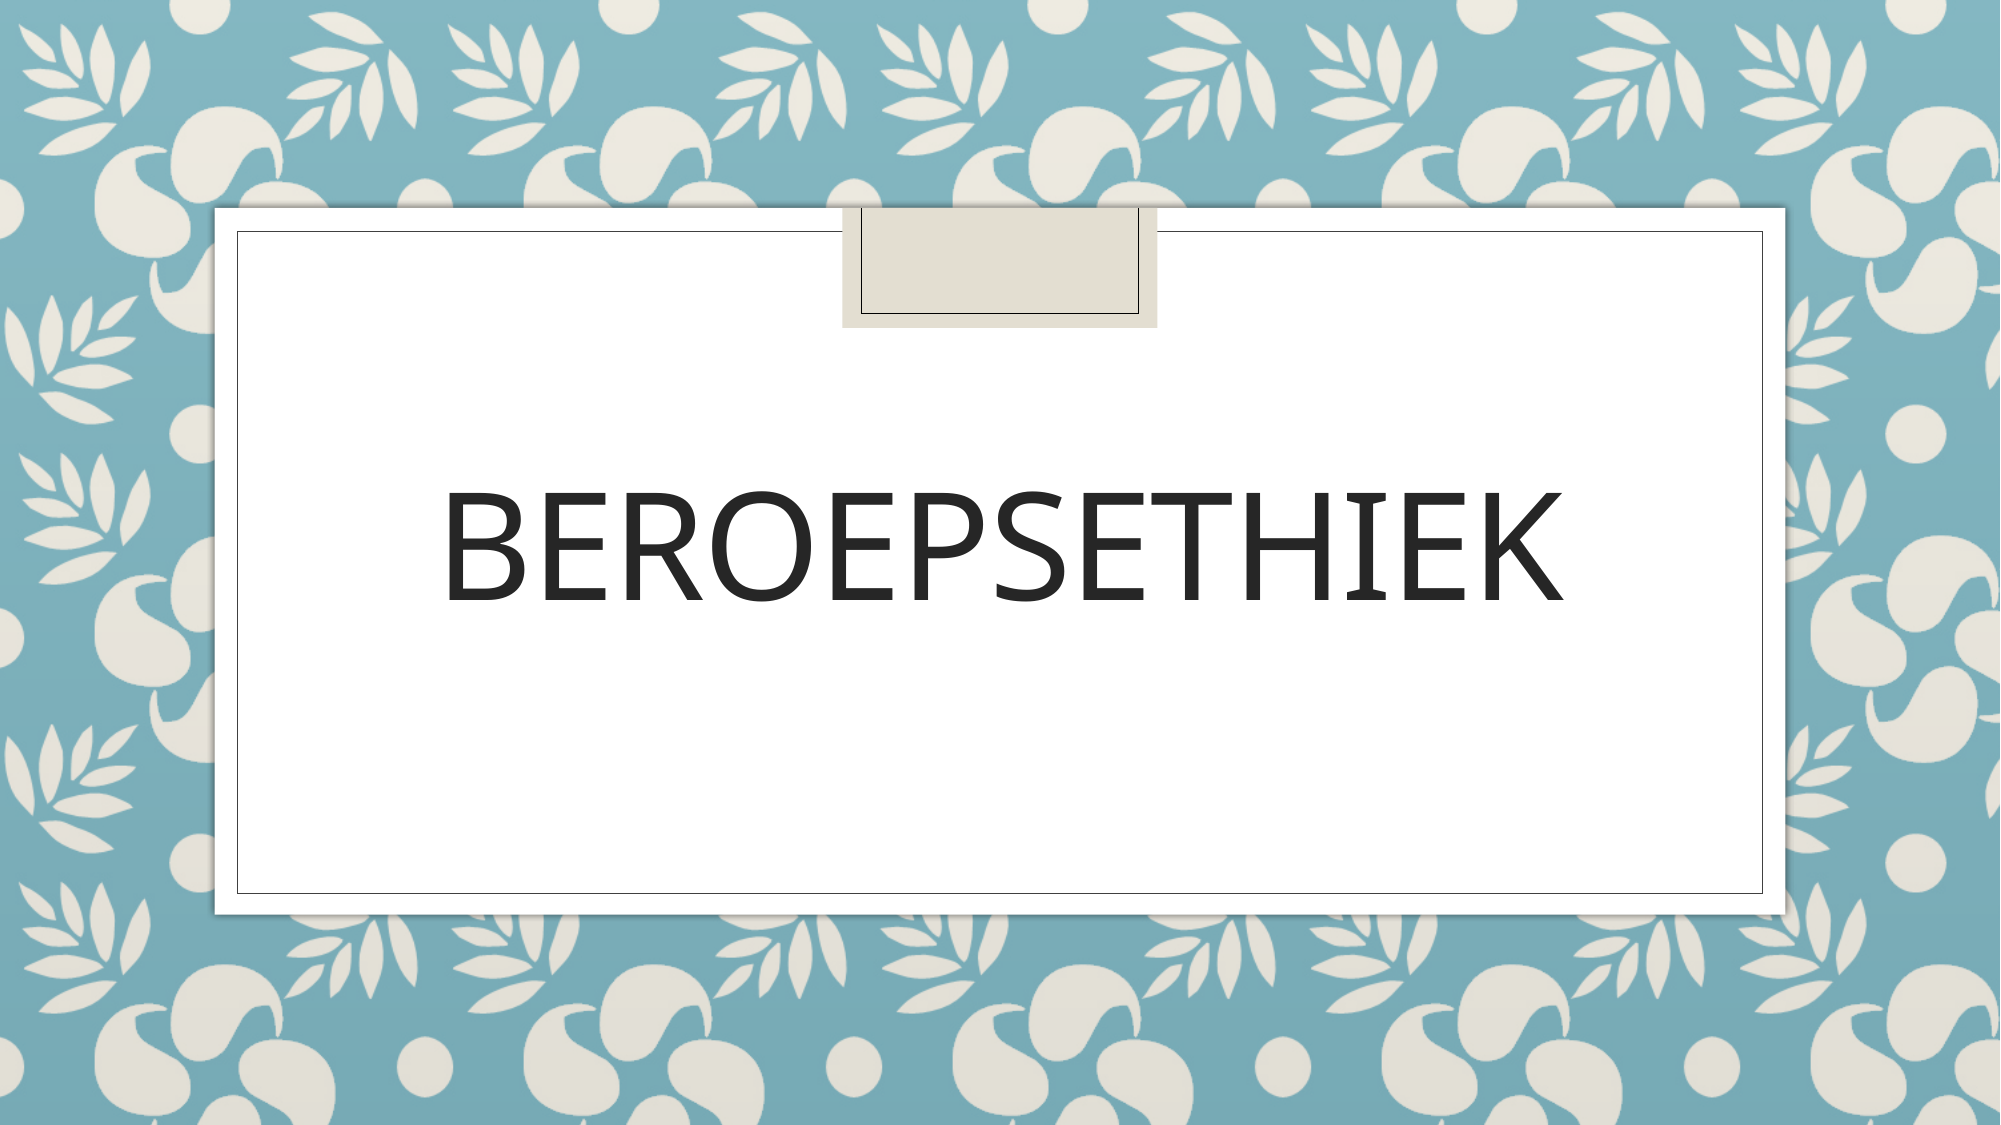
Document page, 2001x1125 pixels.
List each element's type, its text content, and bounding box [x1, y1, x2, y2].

title Beroepsethiek [256, 343, 1744, 769]
